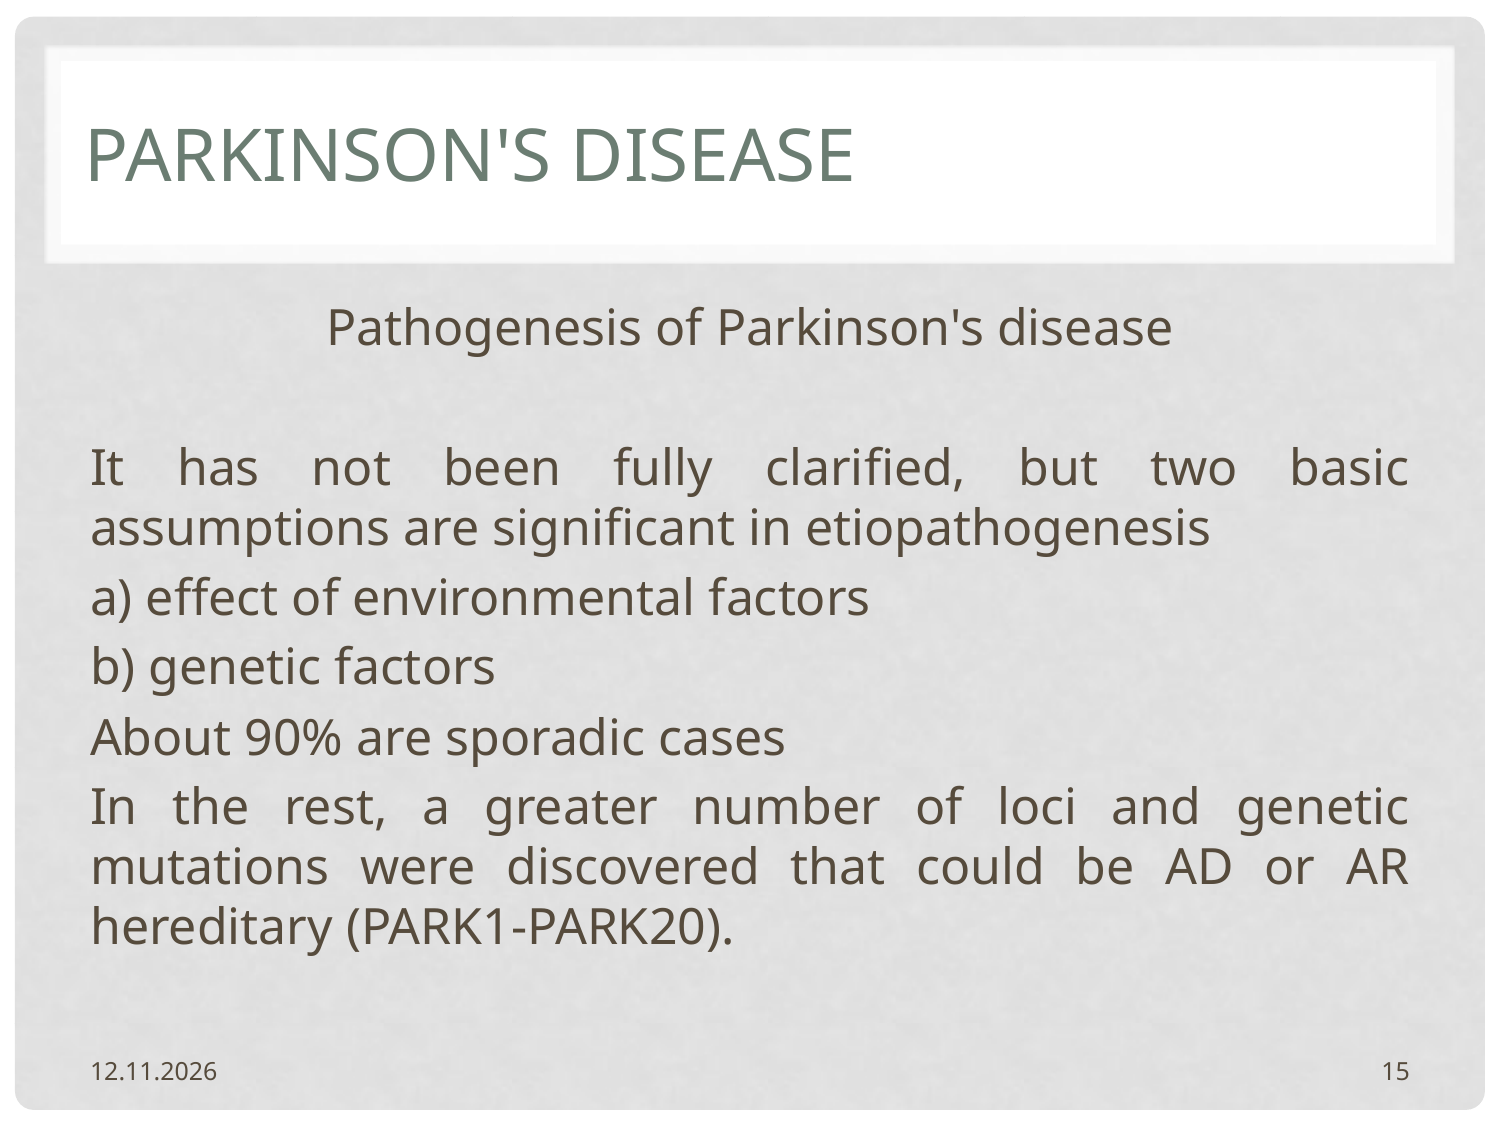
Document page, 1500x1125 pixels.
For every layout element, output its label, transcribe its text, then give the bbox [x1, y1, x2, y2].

list Pathogenesis of Parkinson's disease It has not been fully clarified, but two basic assumptions are significant in etiopathogenesis a) effect of environmental factors b) genetic factors About 90% are sporadic cases In the rest, a greater number of loci and genetic mutations were discovered that could be AD or AR hereditary (PARK1-PARK20). [75, 287, 1425, 1005]
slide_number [75, 1042, 425, 1103]
slide_number 15 [1074, 1042, 1425, 1103]
title PARKINSON'S DISEASE [69, 66, 1425, 238]
